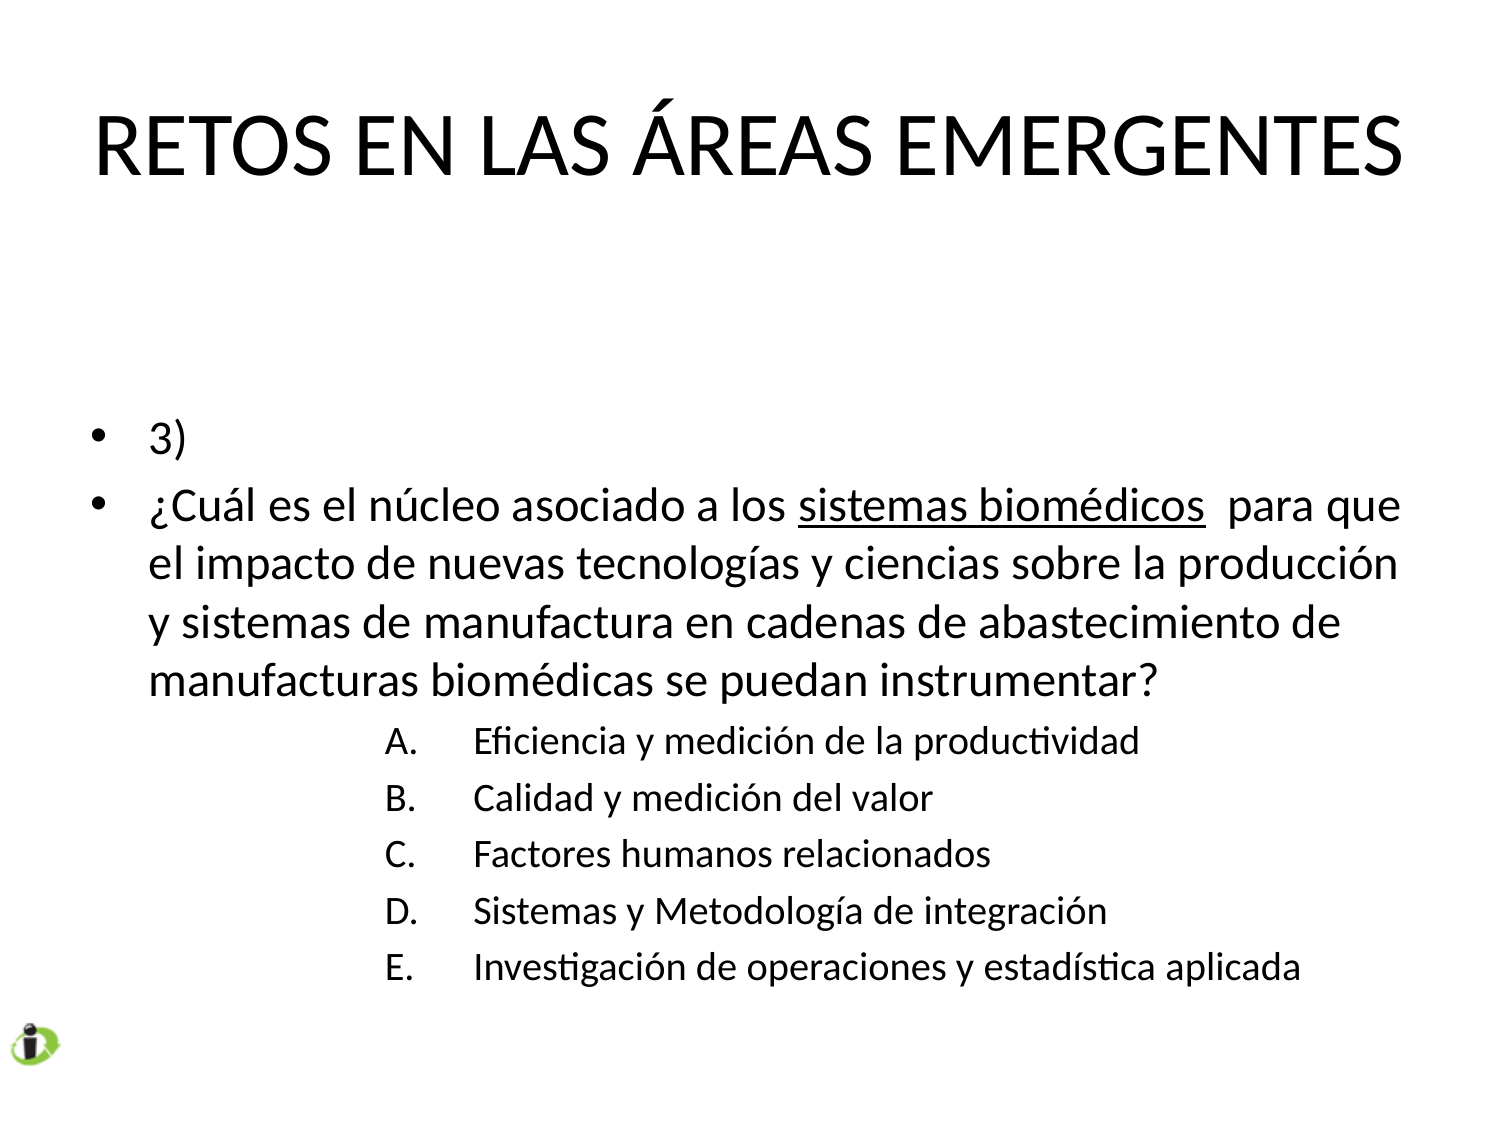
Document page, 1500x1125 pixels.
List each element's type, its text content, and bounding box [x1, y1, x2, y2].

list 3) ¿Cuál es el núcleo asociado a los sistemas biomédicos para que el impacto de nuevas tecnologías y ciencias sobre la producción y sistemas de manufactura en cadenas de abastecimiento de manufacturas biomédicas se puedan instrumentar? Eficiencia y medición de la productividad Calidad y medición del valor Factores humanos relacionados Sistemas y Metodología de integración Investigación de operaciones y estadística aplicada [75, 262, 1425, 1005]
title RETOS EN LAS ÁREAS EMERGENTES [75, 45, 1425, 233]
picture [10, 1020, 61, 1072]
